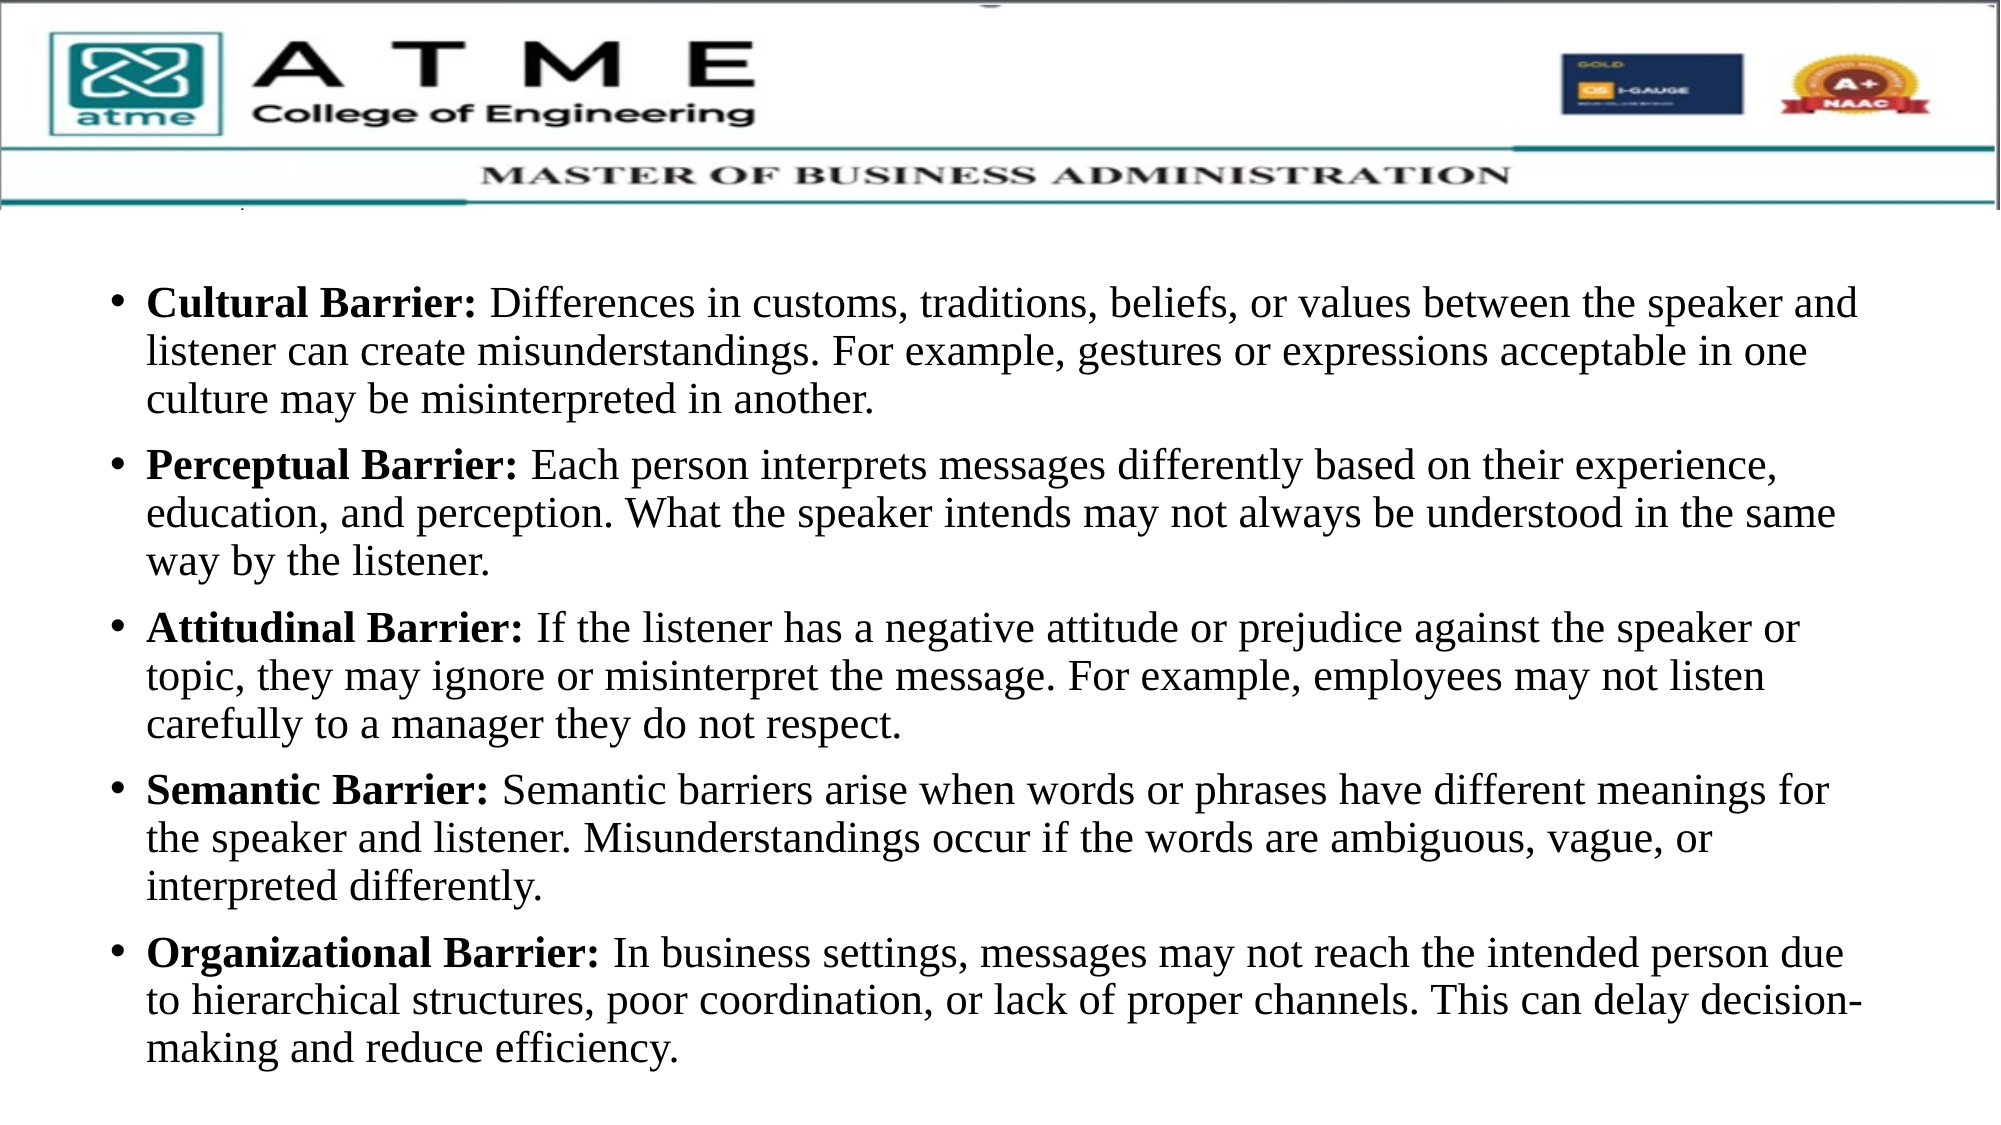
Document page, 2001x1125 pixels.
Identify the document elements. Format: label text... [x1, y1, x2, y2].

picture [0, 0, 2000, 210]
list Cultural Barrier: Differences in customs, traditions, beliefs, or values between the speaker and listener can create misunderstandings. For example, gestures or expressions acceptable in one culture may be misinterpreted in another. Perceptual Barrier: Each person interprets messages differently based on their experience, education, and perception. What the speaker intends may not always be understood in the same way by the listener. Attitudinal Barrier: If the listener has a negative attitude or prejudice against the speaker or topic, they may ignore or misinterpret the message. For example, employees may not listen carefully to a manager they do not respect. Semantic Barrier: Semantic barriers arise when words or phrases have different meanings for the speaker and listener. Misunderstandings occur if the words are ambiguous, vague, or interpreted differently. Organizational Barrier: In business settings, messages may not reach the intended person due to hierarchical structures, poor coordination, or lack of proper channels. This can delay decision-making and reduce efficiency. [95, 271, 1905, 1082]
